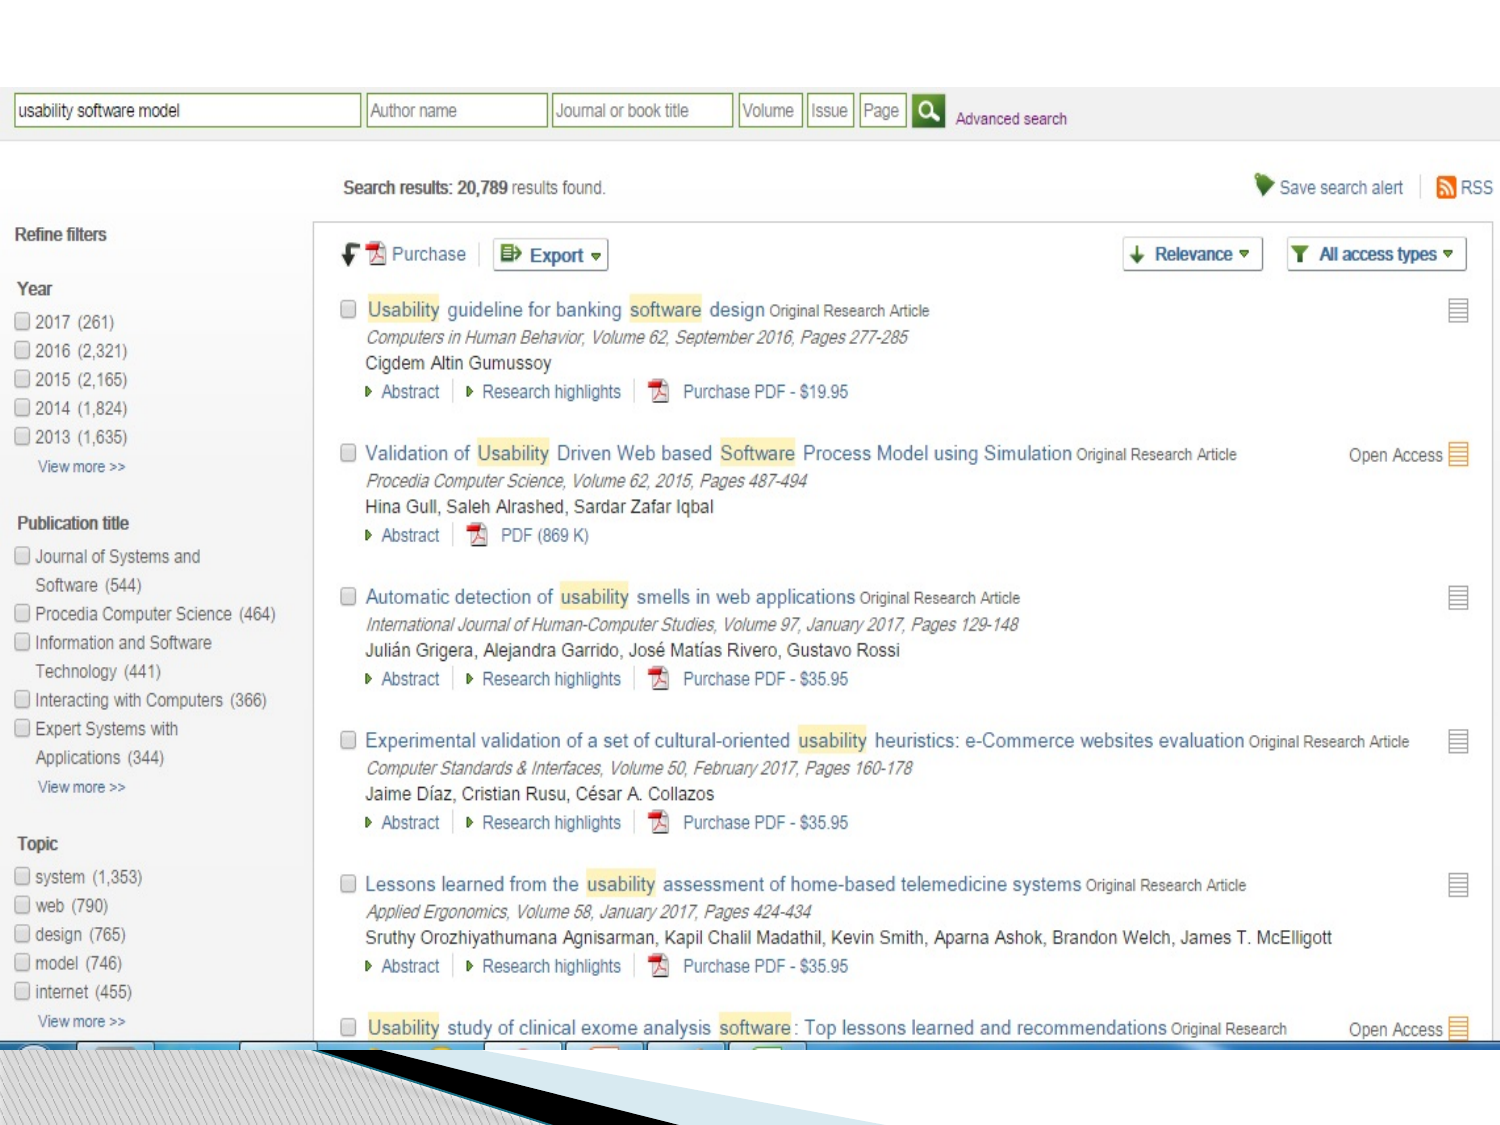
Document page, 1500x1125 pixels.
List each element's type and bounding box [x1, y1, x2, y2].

picture [0, 87, 1500, 1051]
